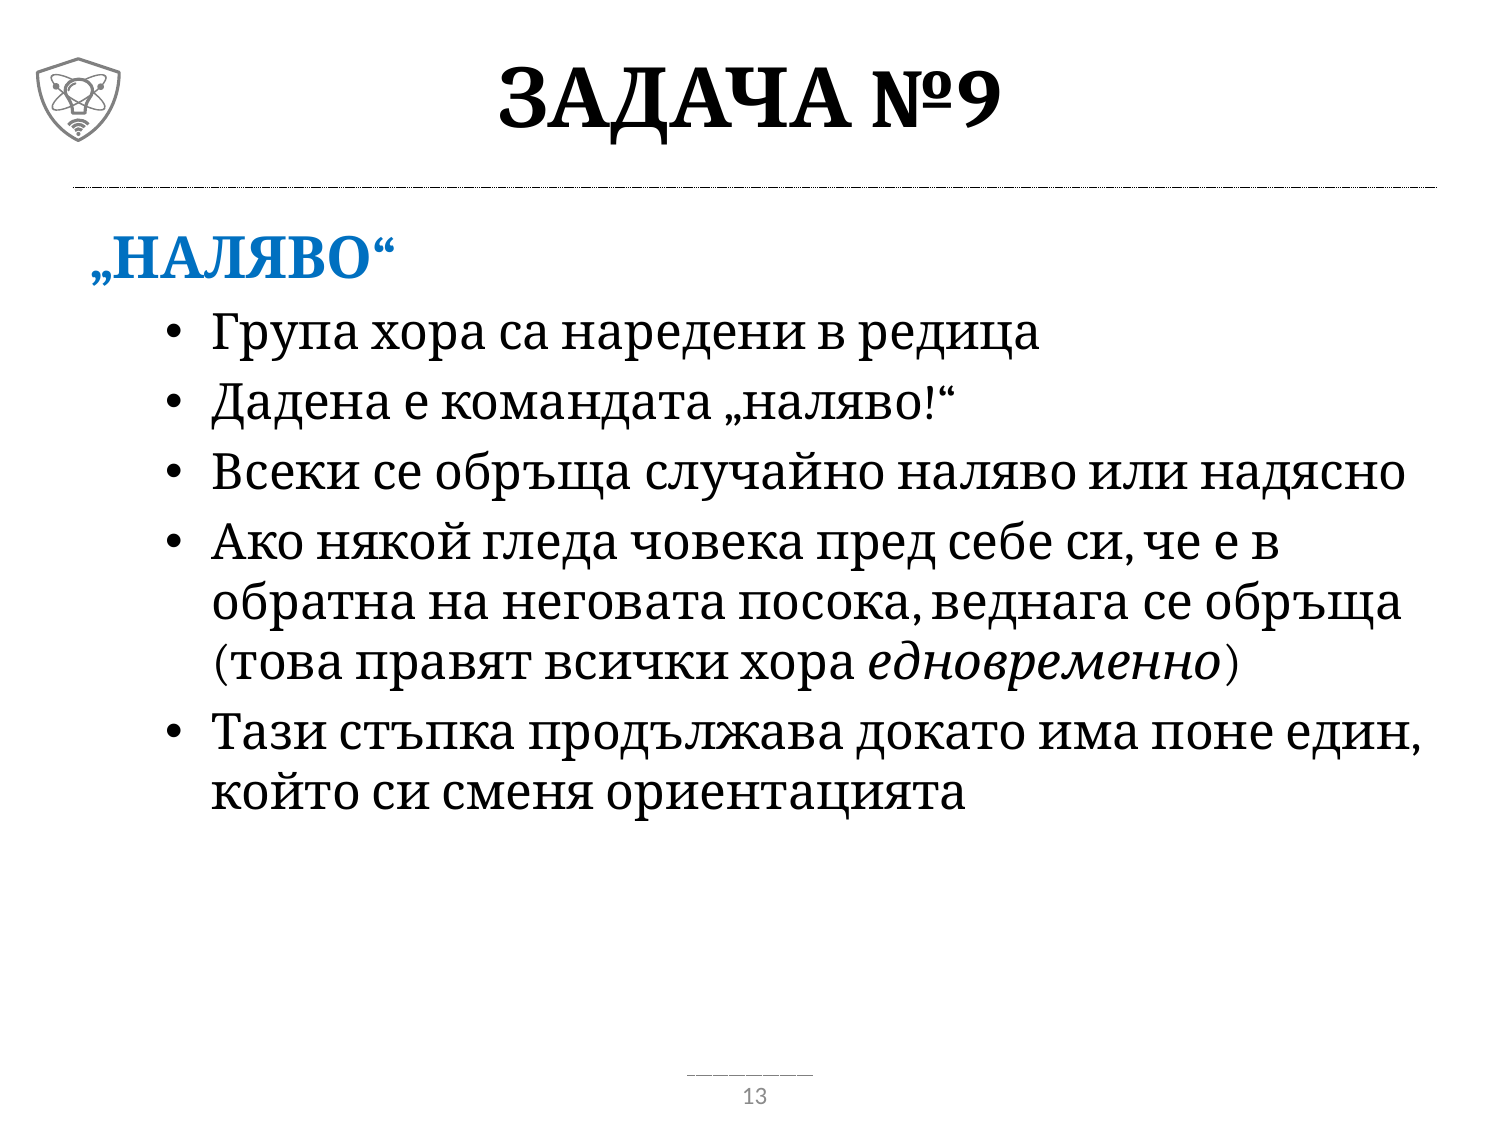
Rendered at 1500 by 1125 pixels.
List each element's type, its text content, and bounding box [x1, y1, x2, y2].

title Задача №9 [0, 0, 1500, 188]
list „Наляво“ Група хора са наредени в редица Дадена е командата „наляво!“ Всеки се обръща случайно наляво или надясно Ако някой гледа човека пред себе си, че е в обратна на неговата посока, веднага се обръща (това правят всички хора едновременно) Тази стъпка продължава докато има поне един, който си сменя ориентацията [75, 212, 1450, 1063]
slide_number 13 [579, 1065, 930, 1125]
